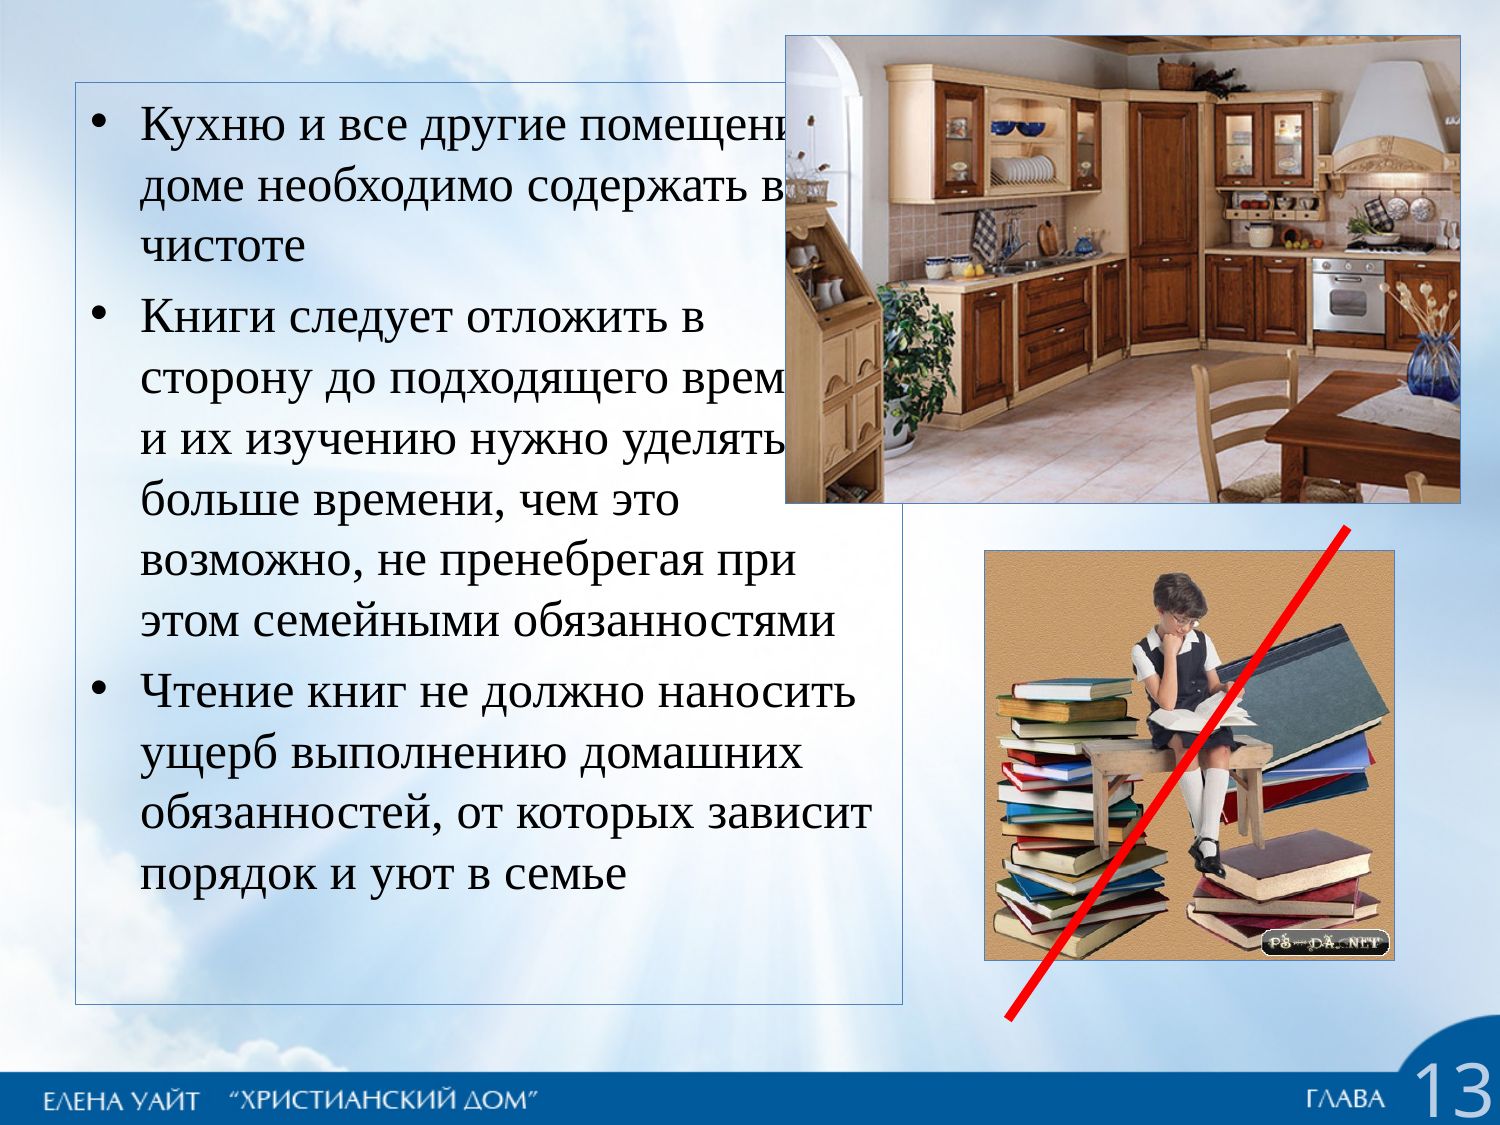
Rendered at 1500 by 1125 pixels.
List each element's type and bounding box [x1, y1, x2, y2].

text_box [931, 603, 1424, 944]
picture [0, 0, 1500, 1125]
